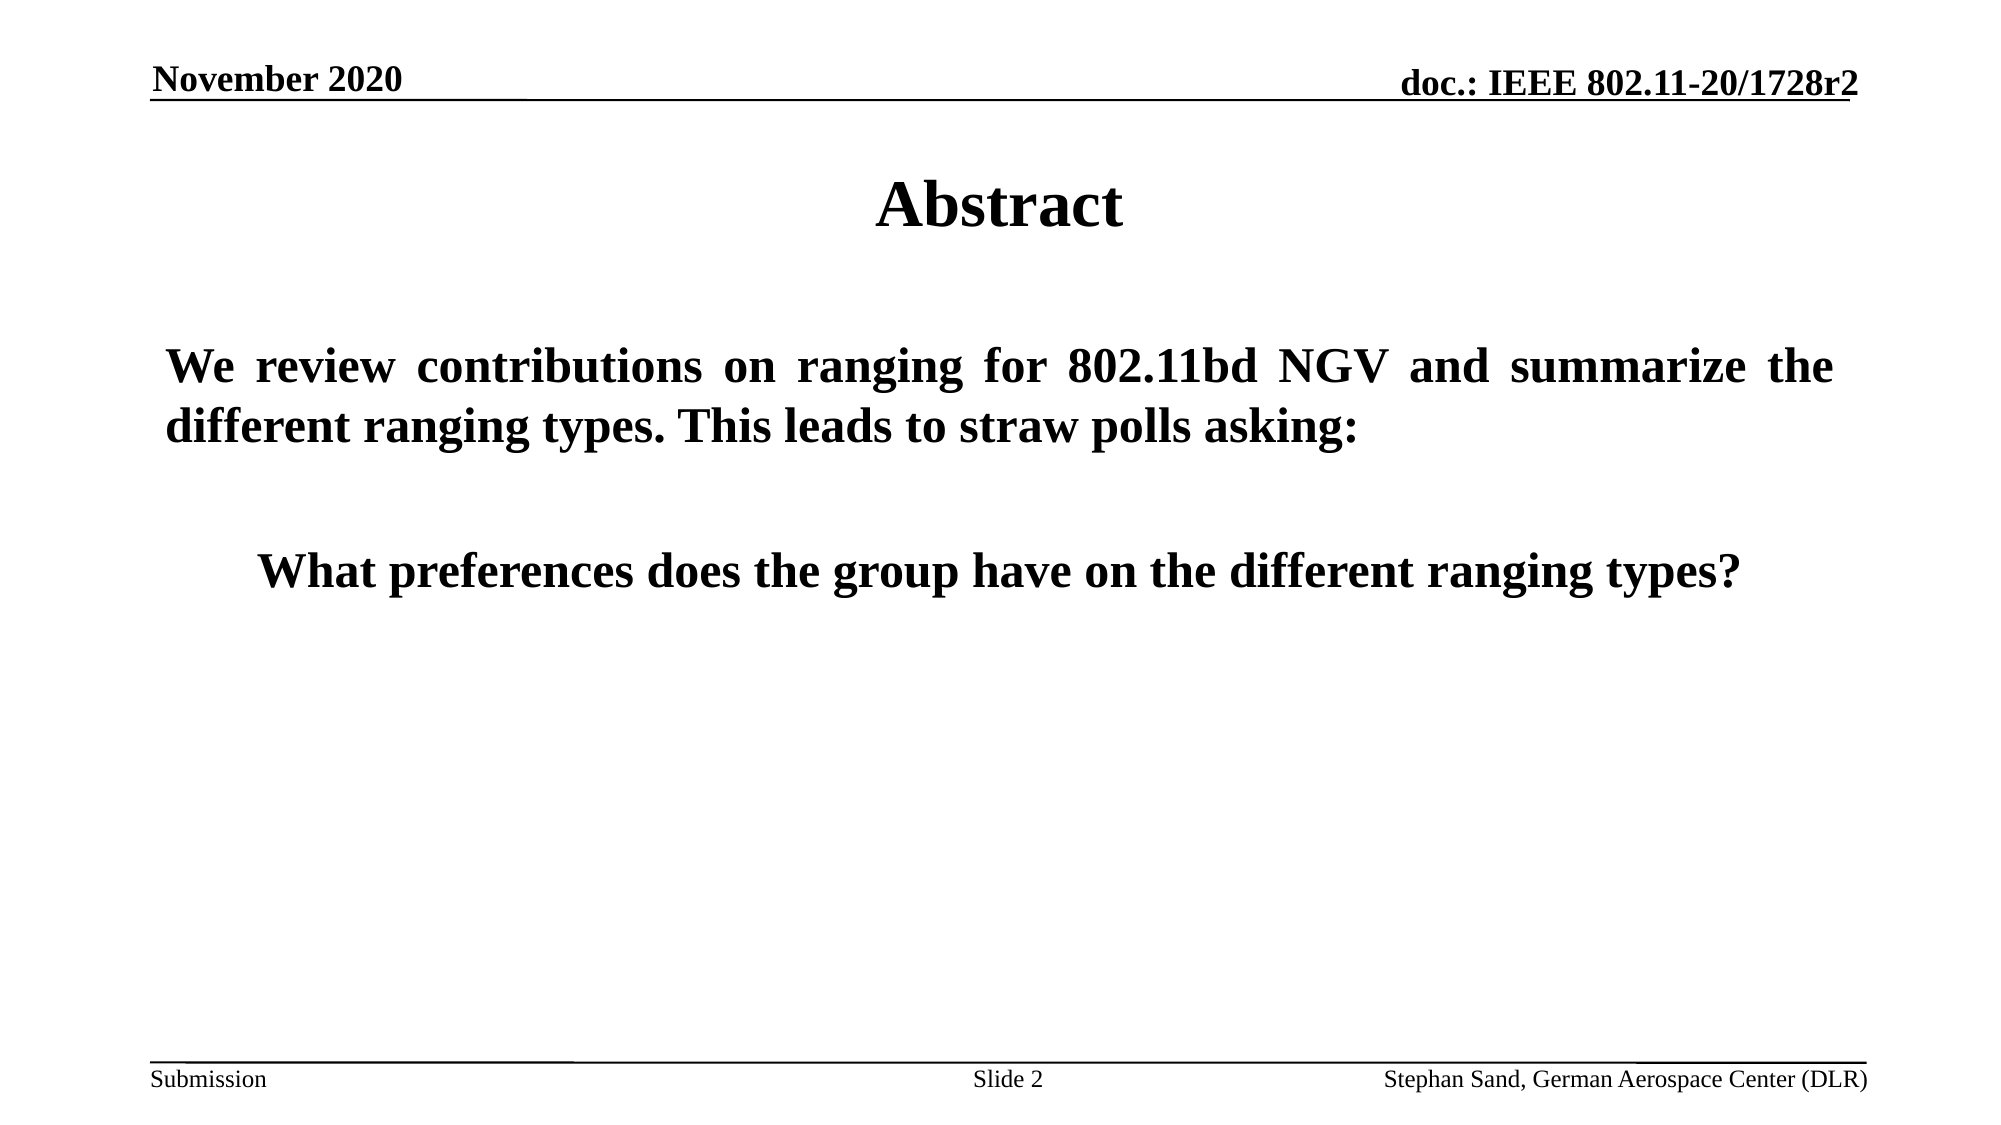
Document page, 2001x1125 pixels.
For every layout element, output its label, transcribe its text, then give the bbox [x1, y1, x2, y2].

footer Stephan Sand, German Aerospace Center (DLR) [1171, 1061, 1869, 1093]
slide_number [152, 54, 563, 100]
list We review contributions on ranging for 802.11bd NGV and summarize the different ranging types. This leads to straw polls asking: What preferences does the group have on the different ranging types? [149, 324, 1850, 1000]
title Abstract [149, 112, 1850, 288]
slide_number Slide 2 [950, 1061, 1067, 1123]
